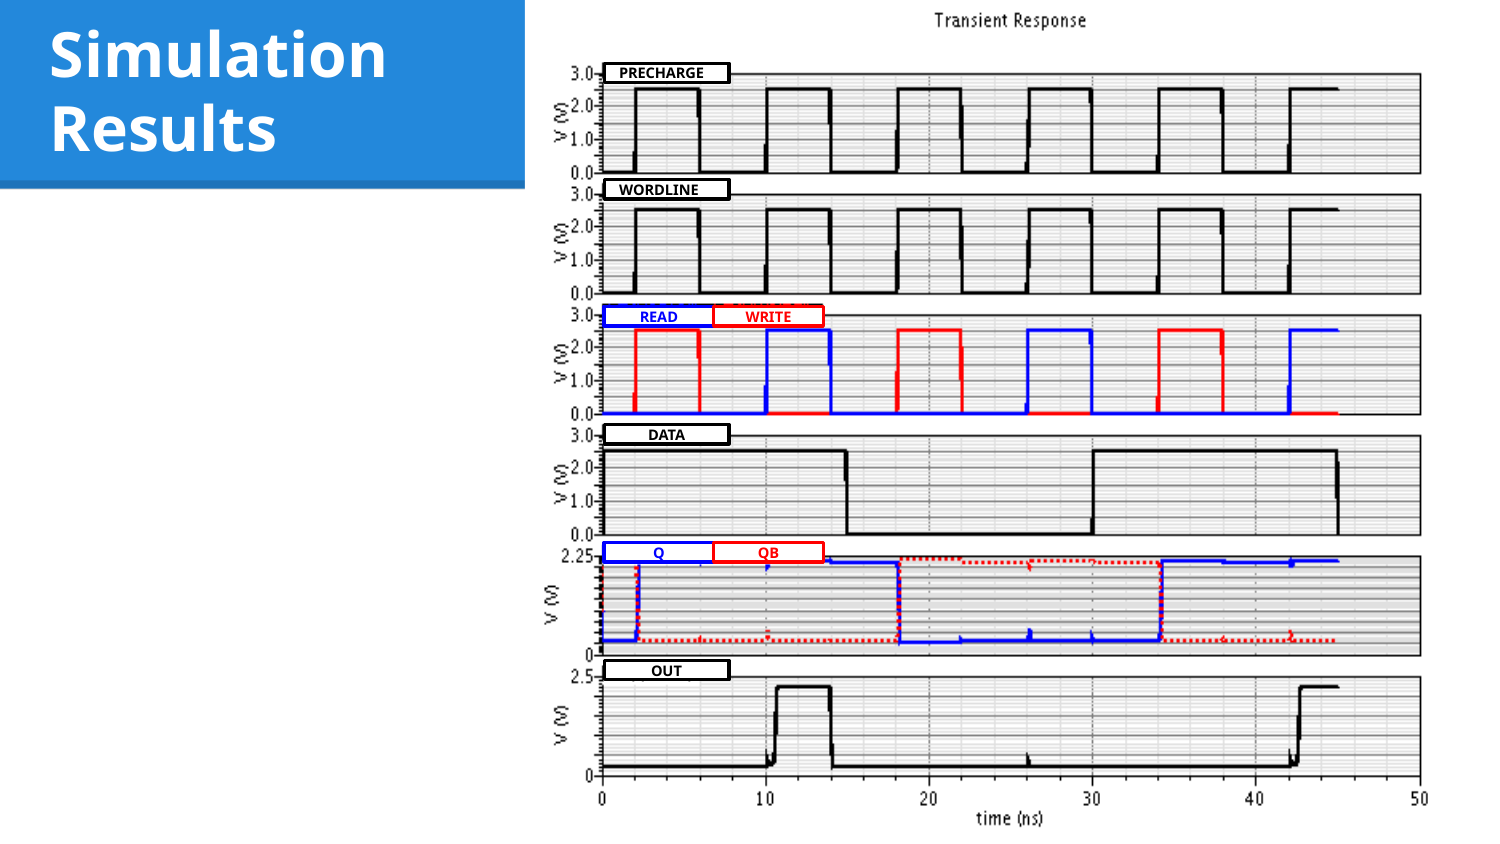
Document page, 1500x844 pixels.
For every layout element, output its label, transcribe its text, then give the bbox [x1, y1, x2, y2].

text_box WRITE [713, 306, 824, 327]
title Simulation Results [34, 24, 524, 180]
text_box DATA [604, 424, 730, 444]
text_box WORDLINE [604, 179, 730, 199]
text_box [524, 0, 1500, 844]
text_box OUT [604, 660, 730, 680]
text_box READ [604, 306, 713, 326]
text_box QB [713, 542, 824, 562]
text_box PRECHARGE [604, 63, 730, 83]
text_box Q [604, 542, 713, 562]
